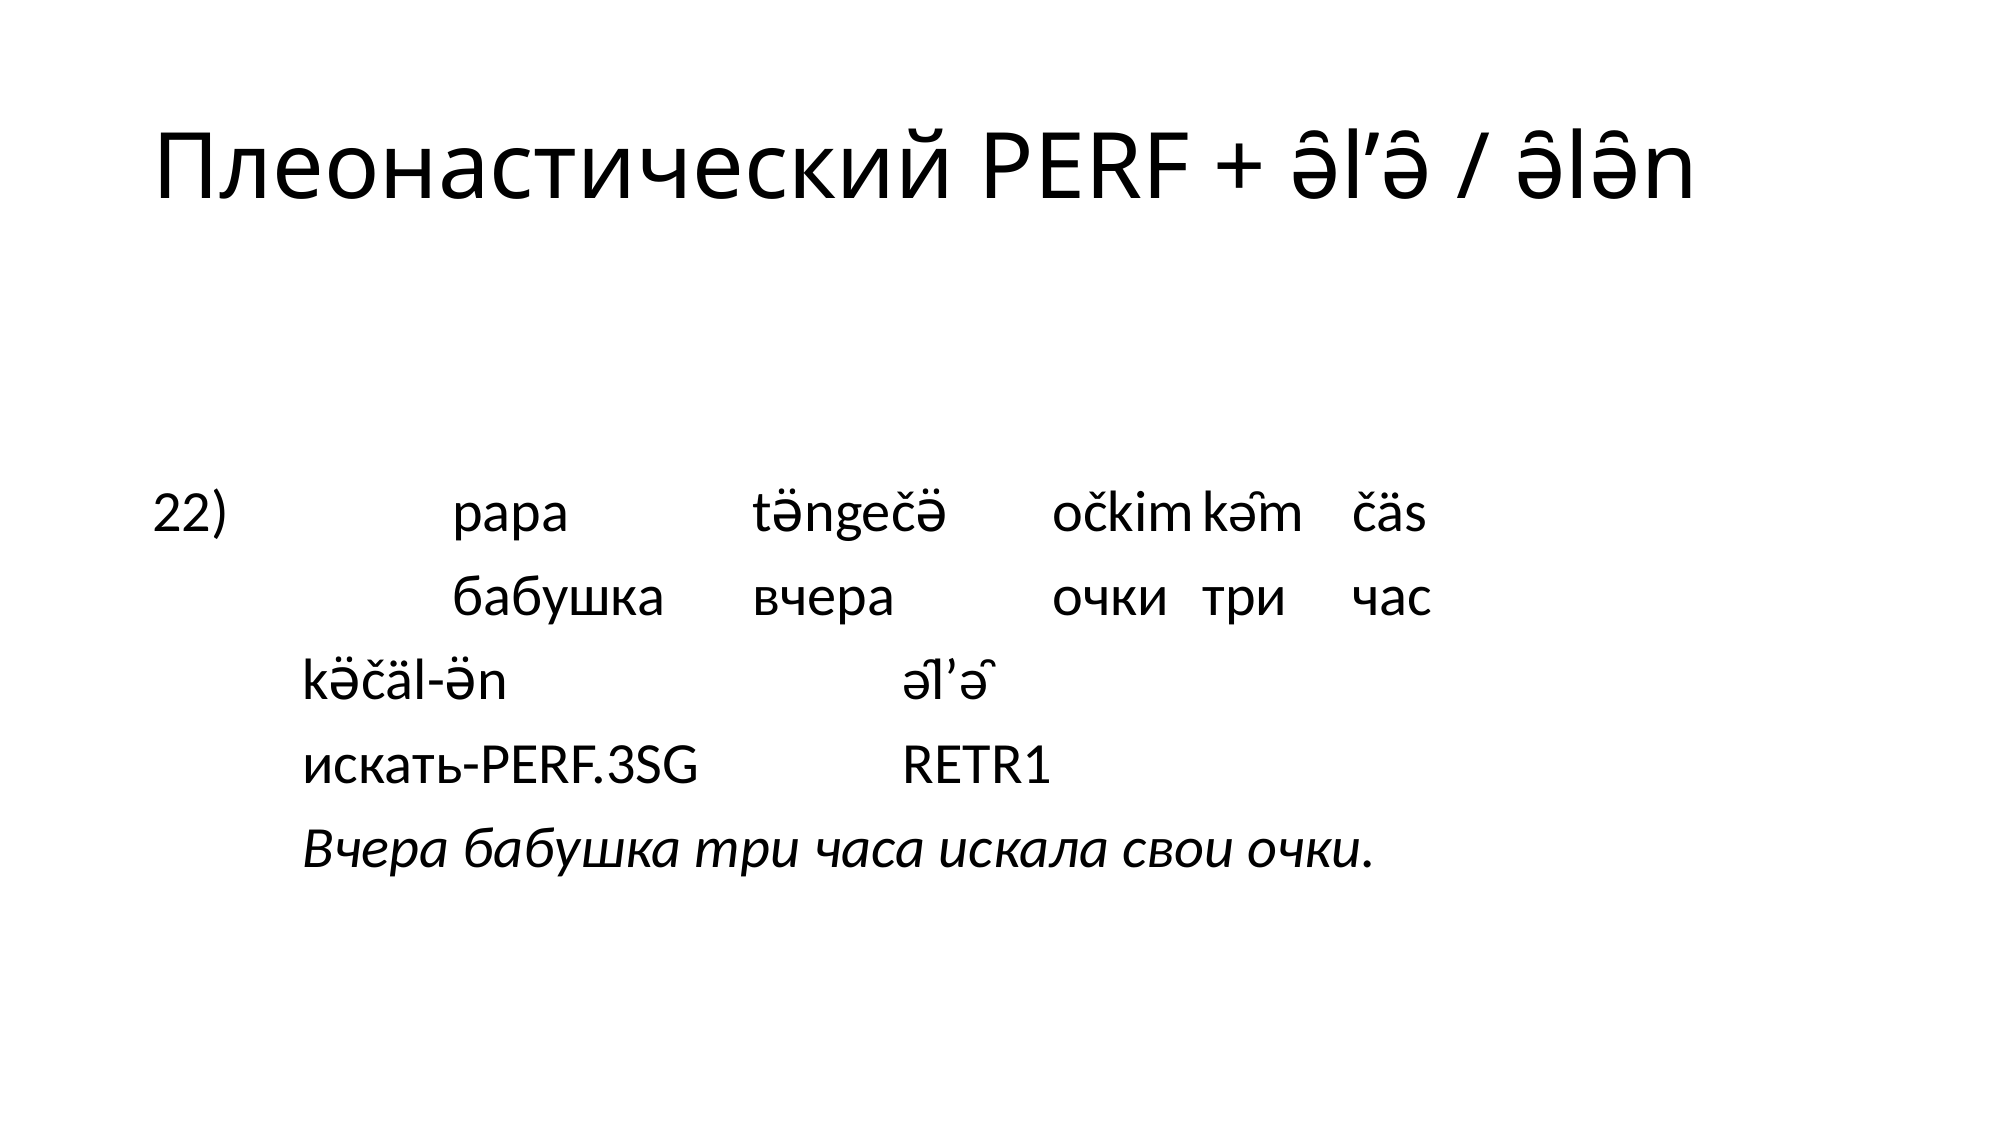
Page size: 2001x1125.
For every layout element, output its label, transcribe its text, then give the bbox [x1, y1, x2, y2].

title Плеонастический PERF + ə̑l’ə̑ / ə̑lə̑n [137, 59, 1863, 278]
